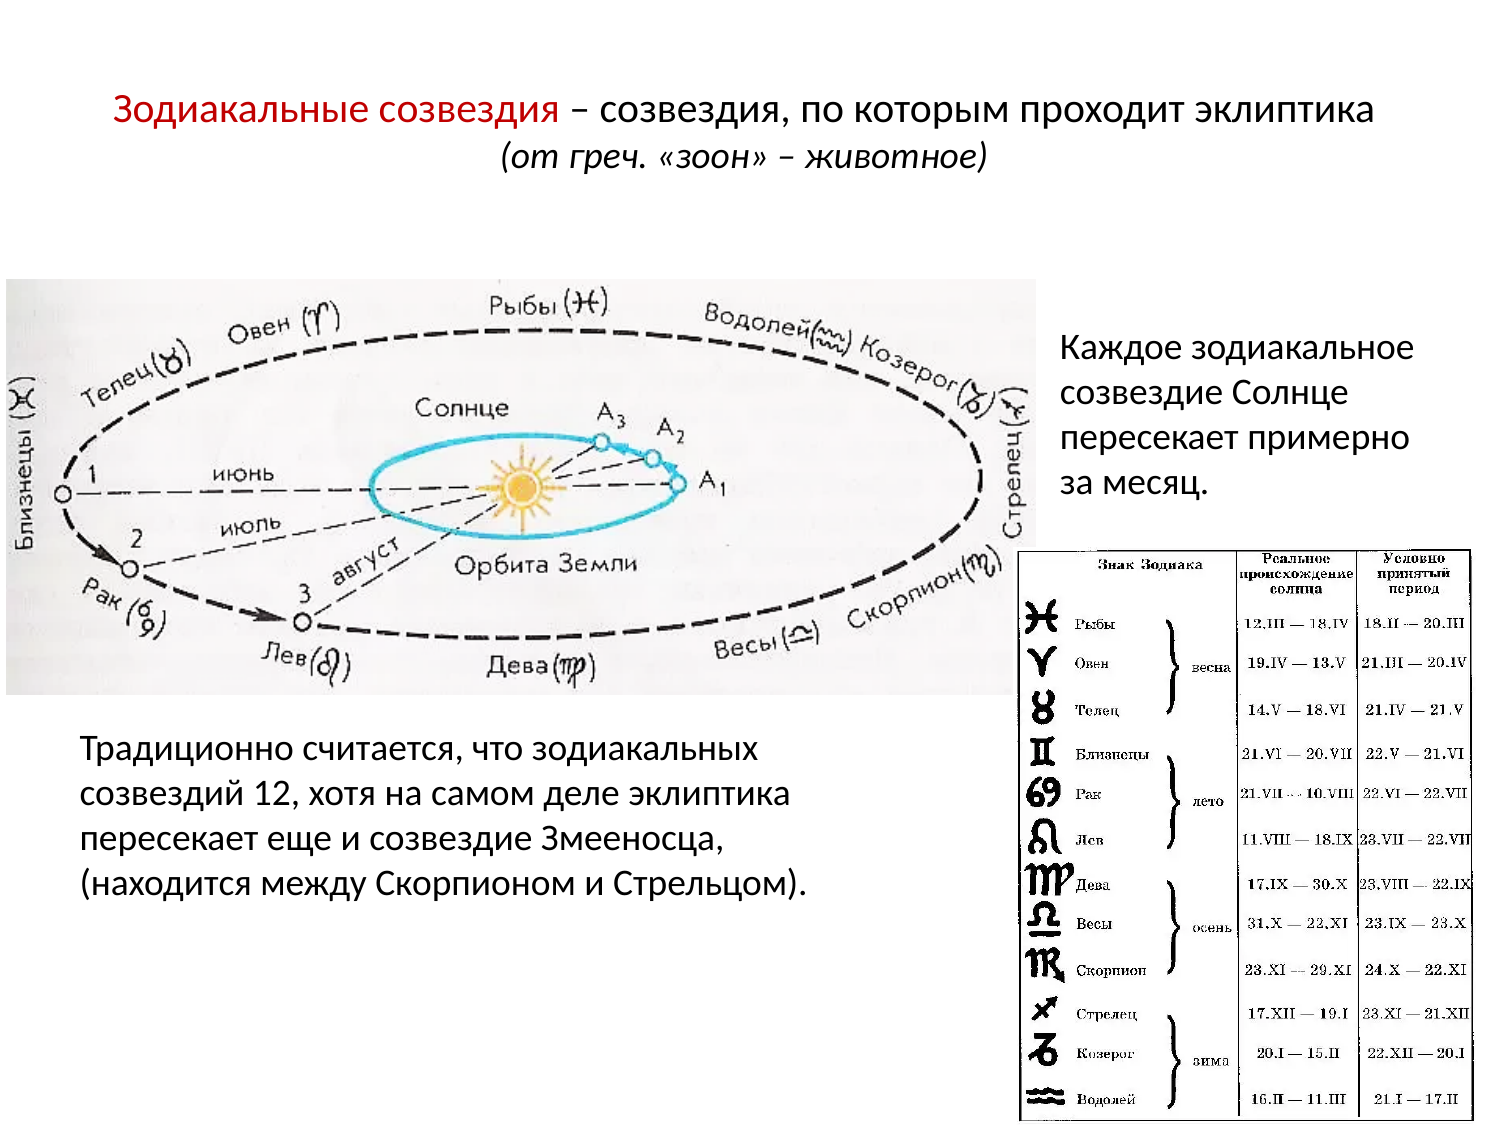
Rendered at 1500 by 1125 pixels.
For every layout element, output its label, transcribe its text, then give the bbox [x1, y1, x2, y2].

text_box Традиционно считается, что зодиакальных созвездий 12, хотя на самом деле эклиптика пересекает еще и созвездие Змееносца, (находится между Скорпионом и Стрельцом). [64, 715, 906, 911]
text_box Каждое зодиакальное созвездие Солнце пересекает примерно за месяц. [1045, 314, 1487, 510]
picture [6, 279, 1477, 1125]
text_box Зодиакальные созвездия – созвездия, по которым проходит эклиптика (от греч. «зоон» – животное) [29, 73, 1459, 184]
